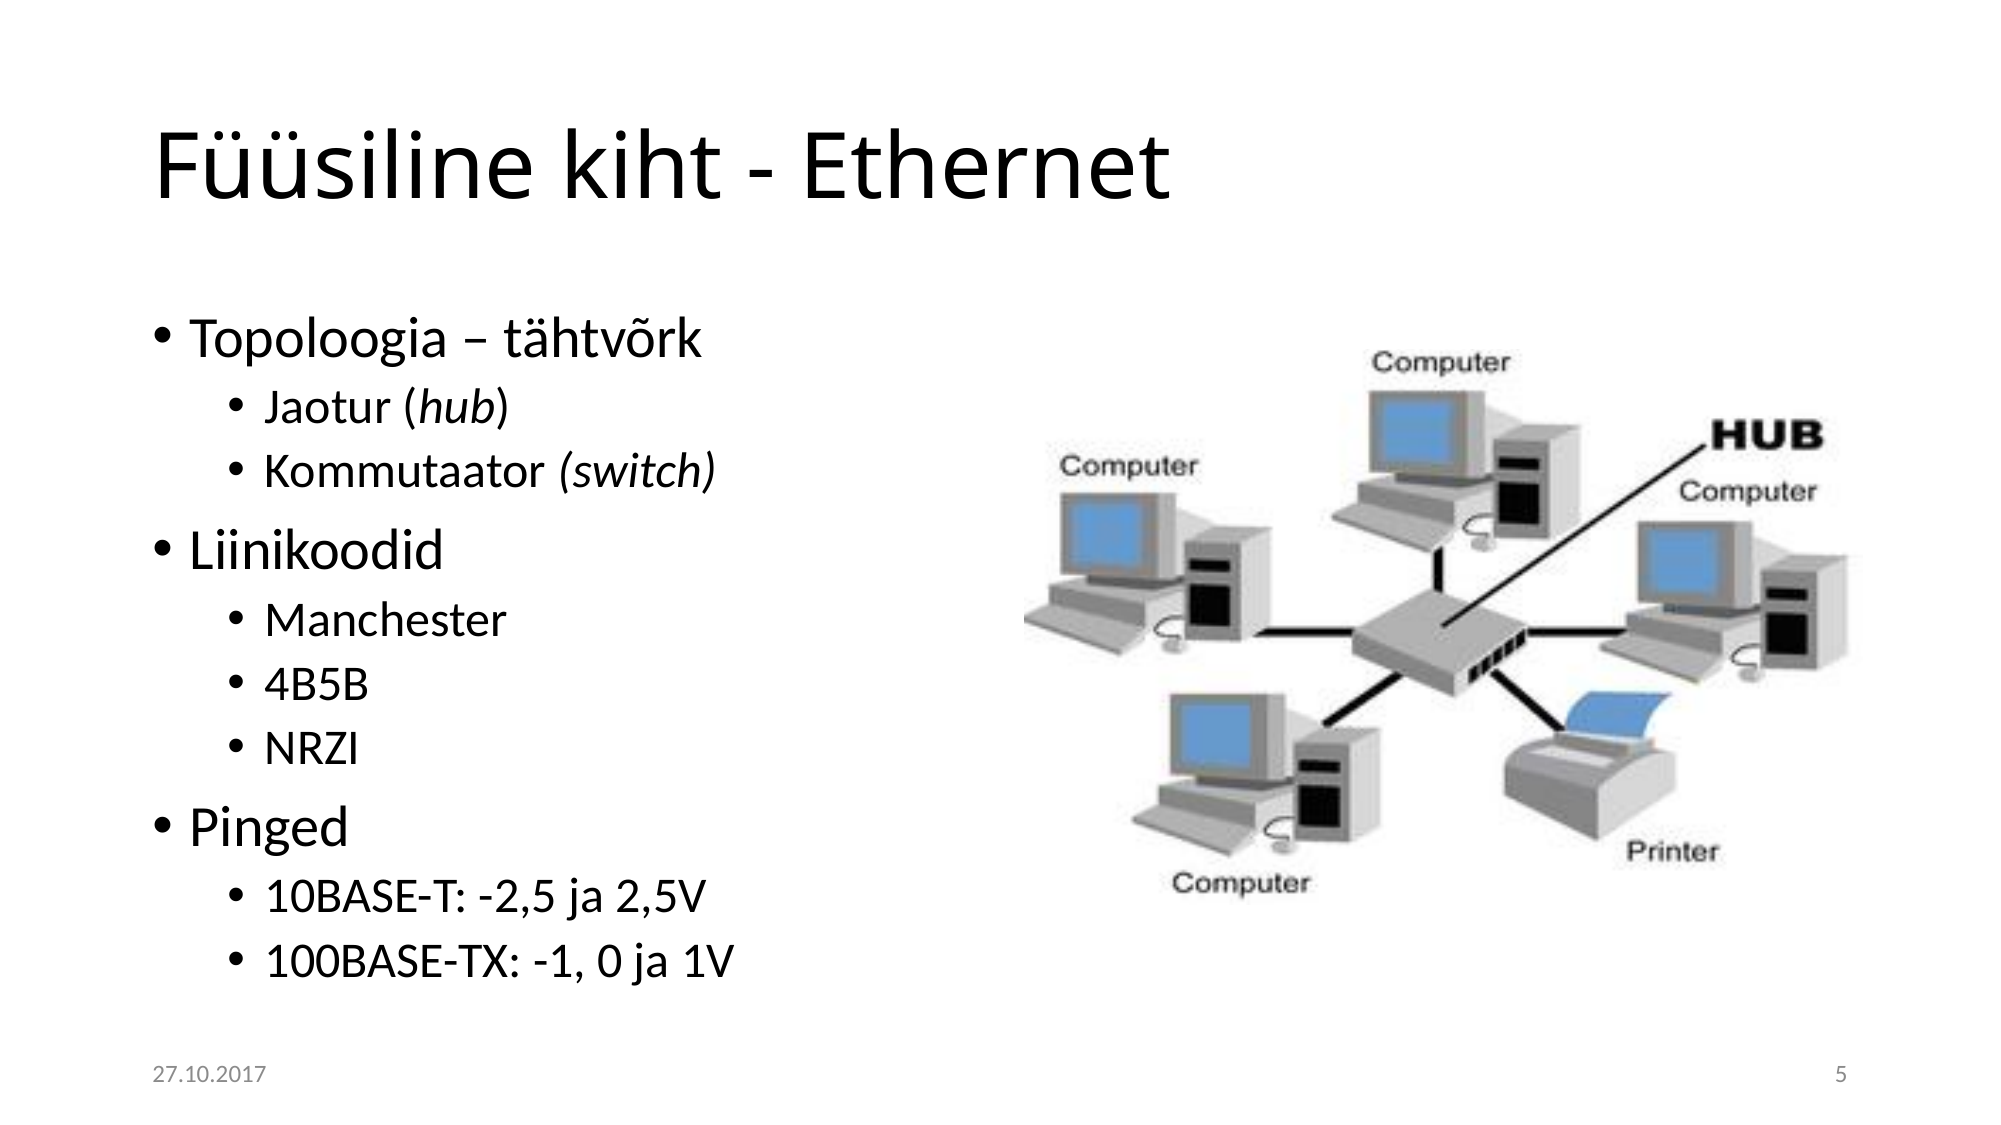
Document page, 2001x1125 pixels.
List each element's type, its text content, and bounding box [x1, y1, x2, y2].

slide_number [137, 1042, 588, 1103]
title Füüsiline kiht - Ethernet [137, 59, 1863, 278]
slide_number 5 [1412, 1042, 1863, 1103]
list Topoloogia – tähtvõrk Jaotur (hub) Kommutaator (switch) Liinikoodid Manchester 4B5B NRZI Pinged 10BASE-T: -2,5 ja 2,5V 100BASE-TX: -1, 0 ja 1V [137, 299, 1863, 1014]
picture [1024, 349, 1863, 905]
